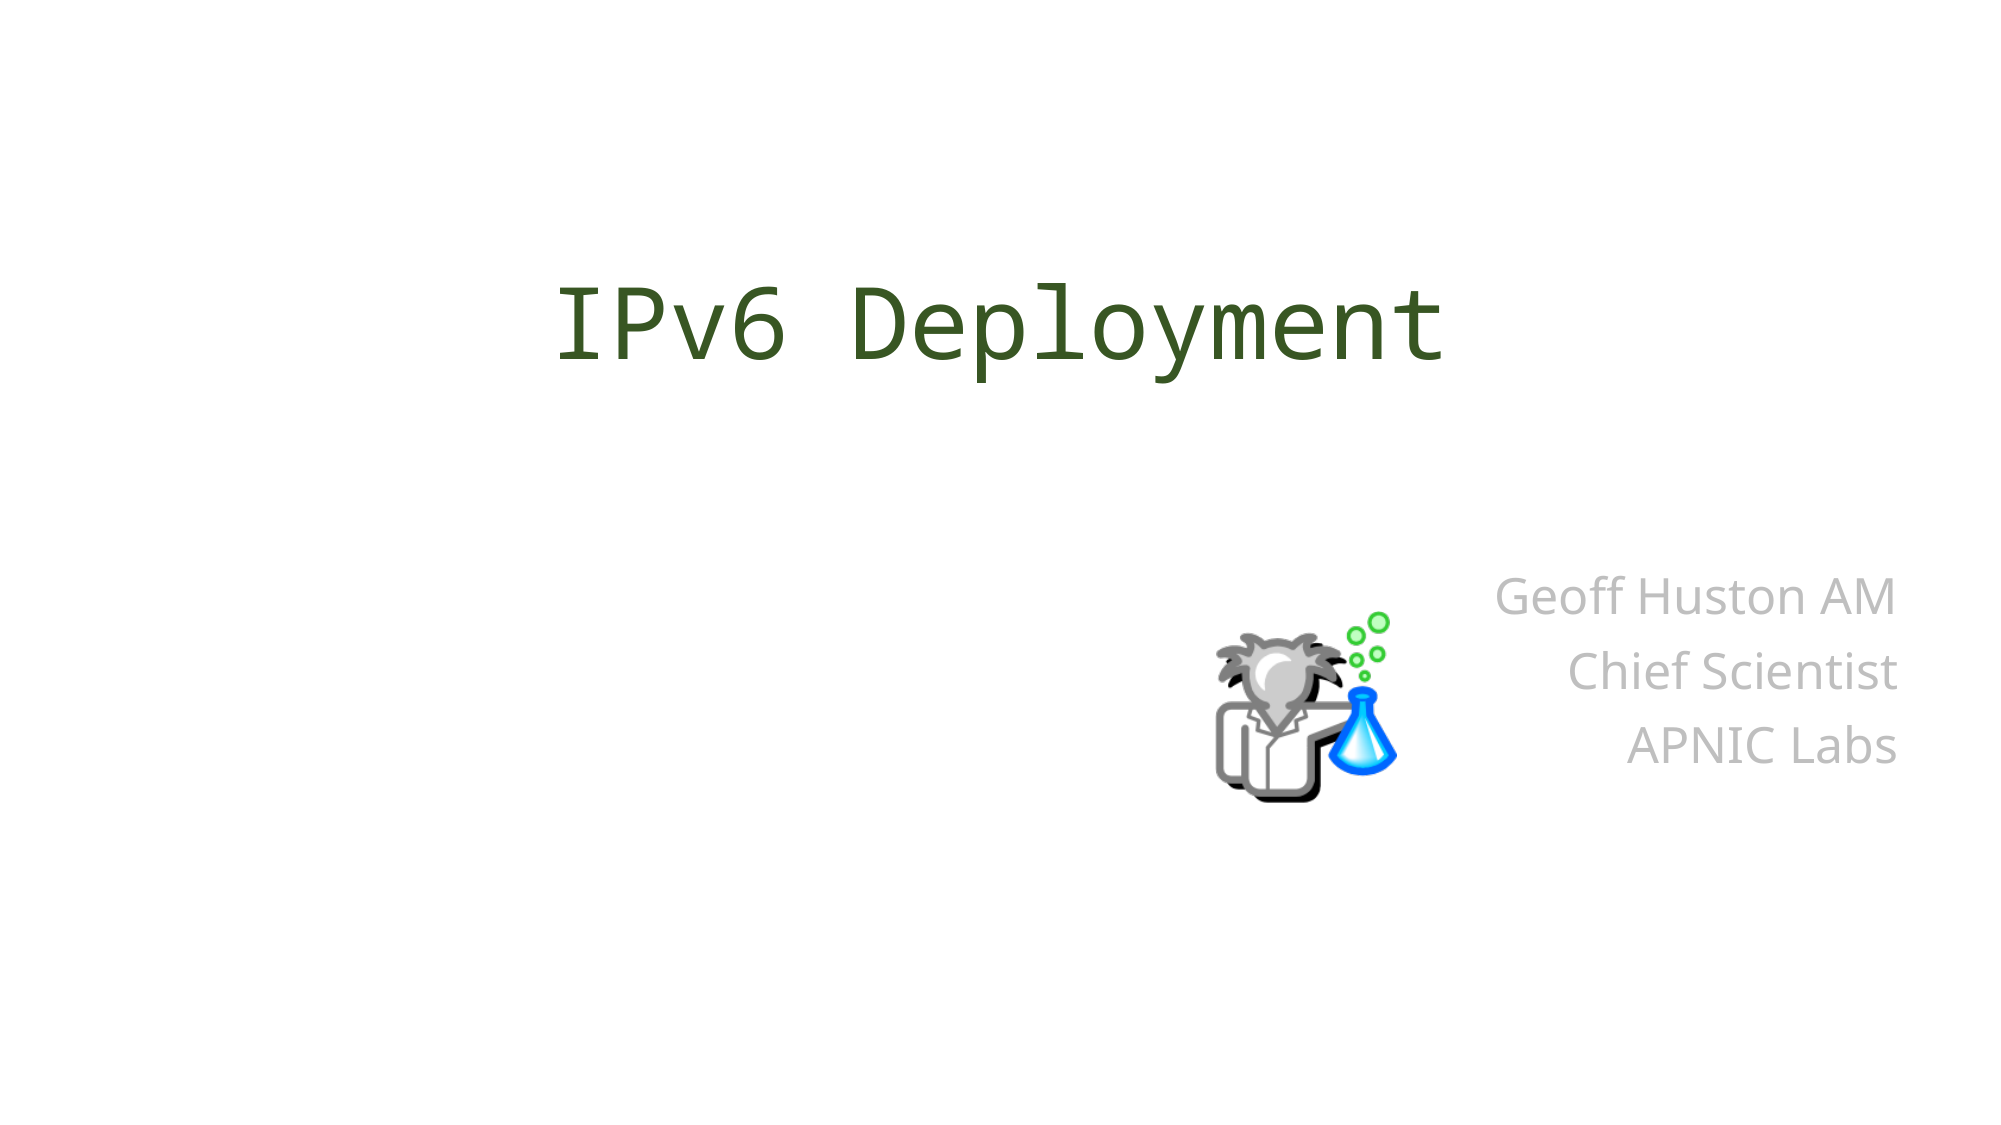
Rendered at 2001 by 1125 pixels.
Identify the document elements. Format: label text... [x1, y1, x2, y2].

subtitle Geoff Huston AM Chief Scientist APNIC Labs [117, 563, 1914, 852]
picture [1214, 611, 1397, 804]
title IPv6 Deployment [249, 184, 1750, 389]
